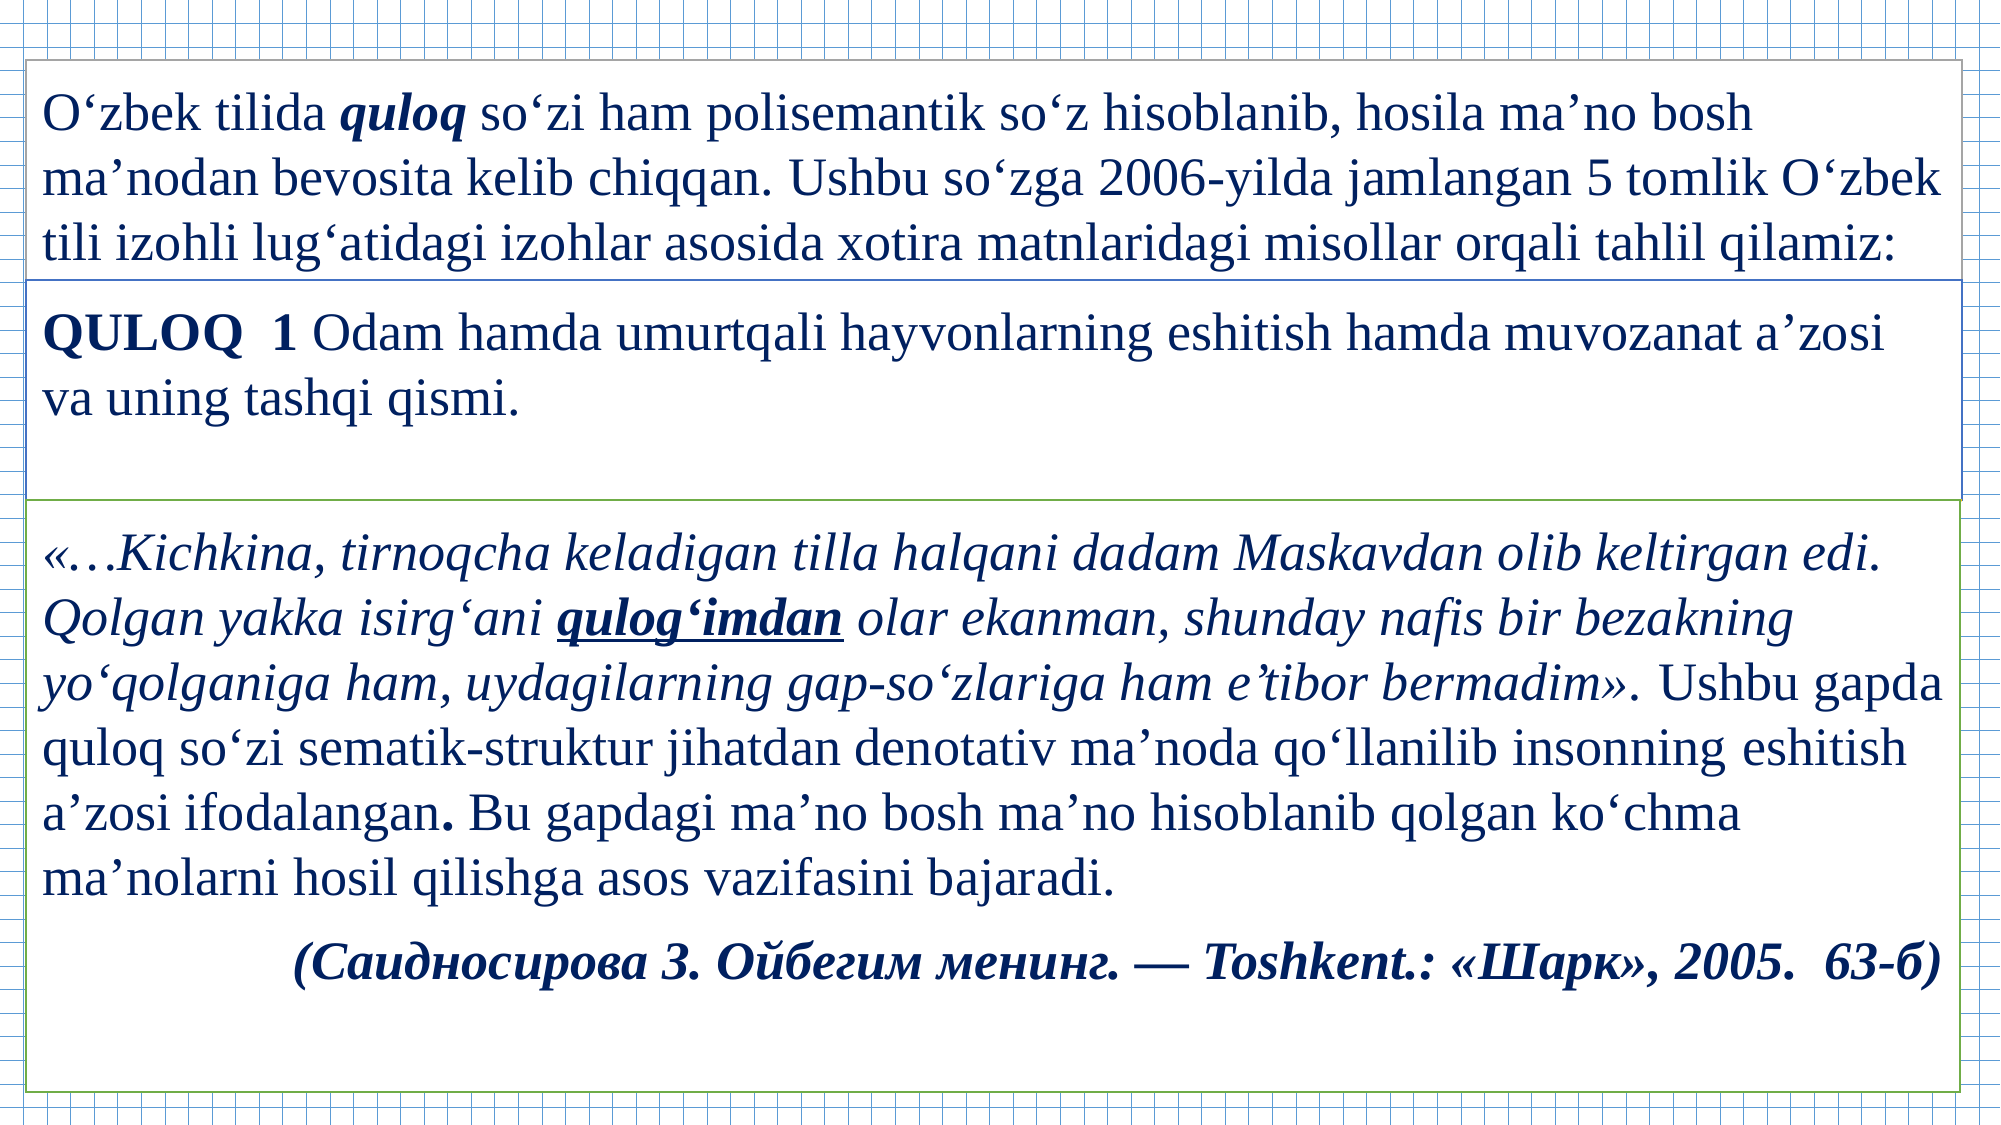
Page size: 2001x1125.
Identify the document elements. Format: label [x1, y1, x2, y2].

list [26, 59, 1962, 1093]
